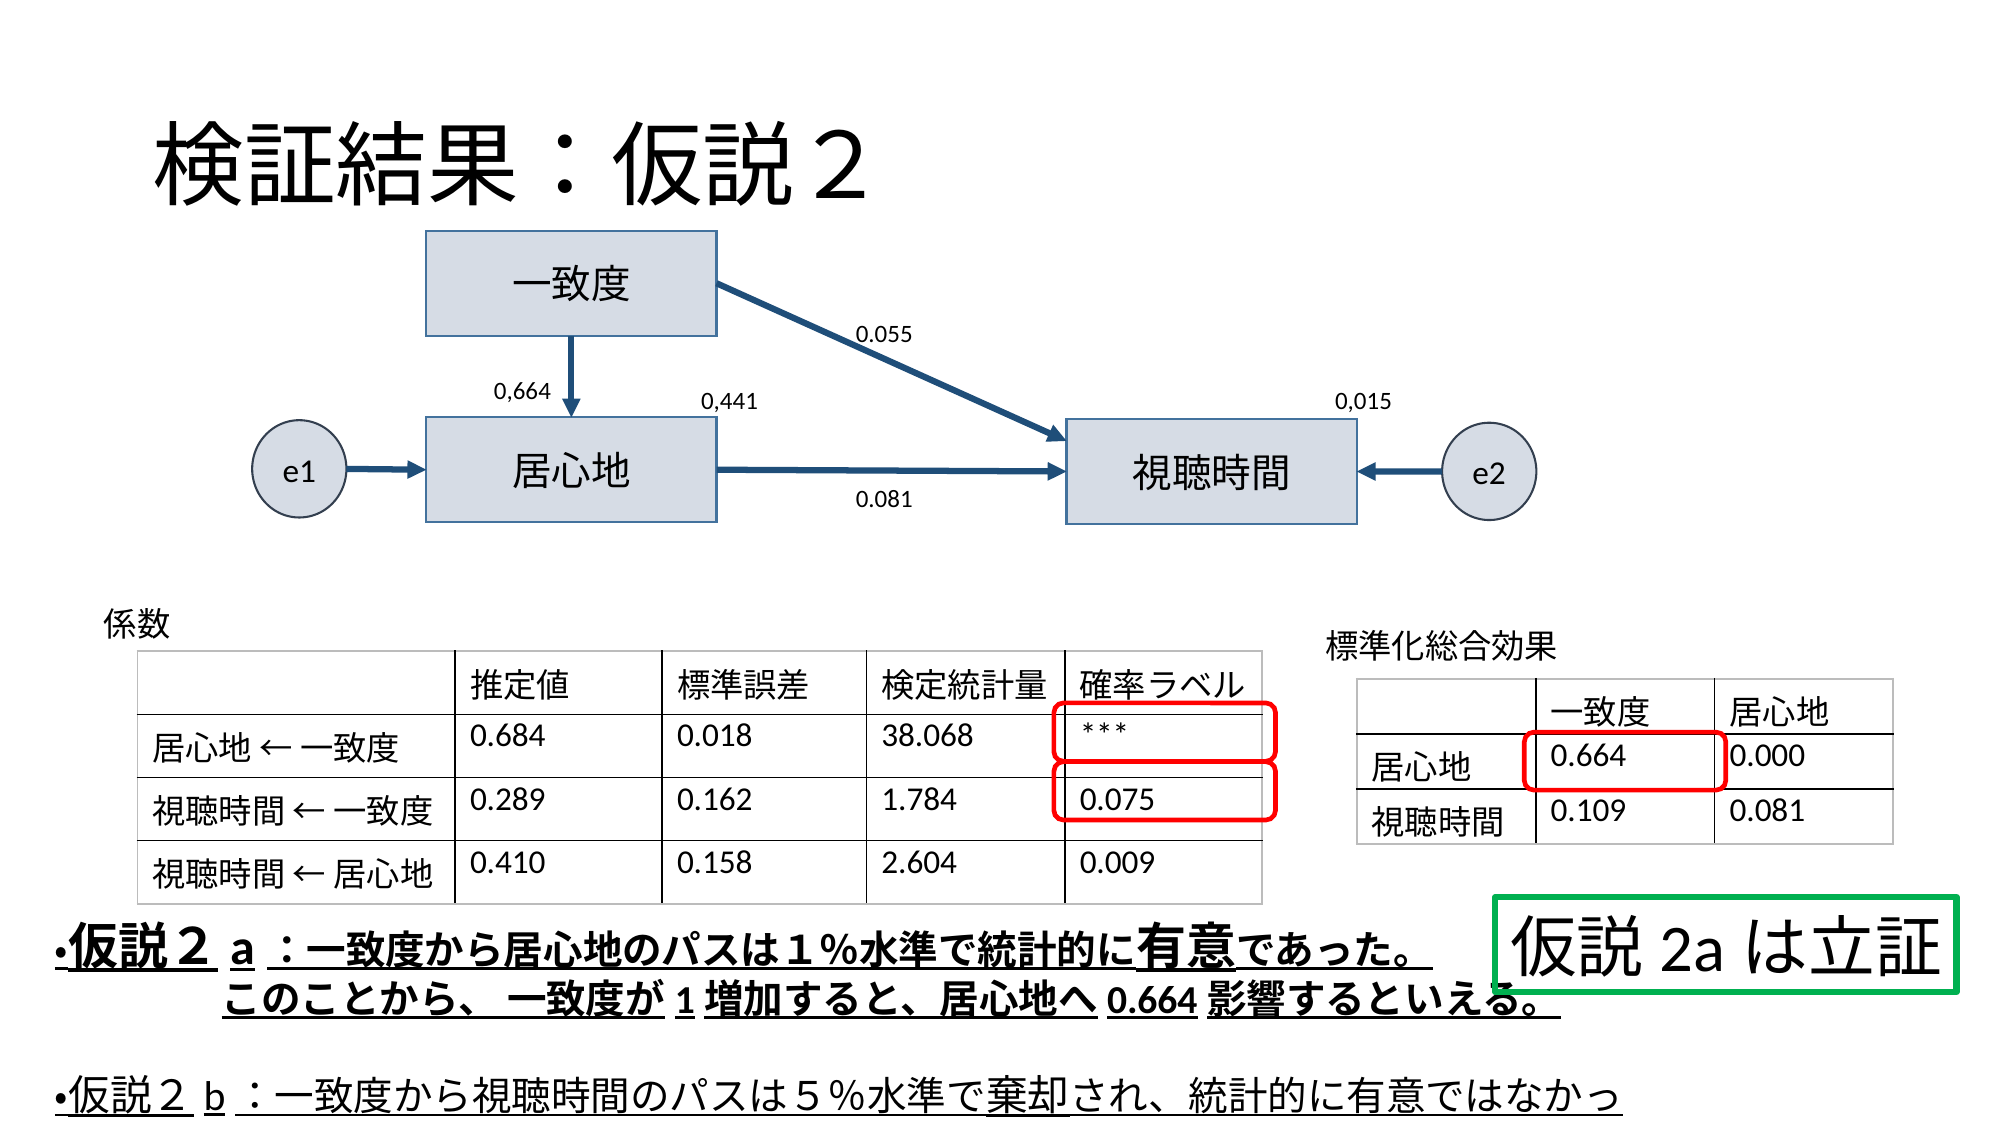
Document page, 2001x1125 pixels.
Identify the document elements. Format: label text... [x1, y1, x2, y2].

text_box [716, 283, 1067, 441]
table_cell 0.158 [663, 841, 866, 903]
table_cell 1.784 [867, 778, 1064, 840]
text_box e2 [1441, 421, 1538, 522]
table_cell 38.068 [867, 715, 1058, 777]
text_box 視聴時間 [1065, 418, 1358, 525]
table_header [138, 652, 454, 714]
table_header 推定値 [456, 652, 661, 714]
title 検証結果：仮説２ [137, 59, 1863, 278]
text_box 0,664 [479, 367, 570, 412]
table_header 確率ラベル [1066, 652, 1261, 701]
text_box 係数 [89, 595, 186, 651]
text_box ・仮説２a：一致度から居心地のパスは１％水準で統計的に有意であった。 このことから、 一致度が1増加すると、居心地へ0.664影響するといえる。 ・仮説２b：一致度から視聴時間のパスは５％水準で棄却され、統計的に有意ではなかった。 [39, 906, 1649, 1125]
text_box [1052, 701, 1277, 761]
text_box 0,015 [1320, 377, 1418, 422]
text_box 0,441 [686, 377, 716, 422]
table_cell 0.018 [663, 715, 866, 777]
text_box 一致度 [425, 230, 718, 337]
table_header 検定統計量 [867, 652, 1064, 714]
text_box [1052, 760, 1277, 822]
table_cell 0.075 [1066, 822, 1261, 840]
table_cell 0.162 [663, 778, 866, 840]
table_cell 0.081 [1715, 790, 1892, 843]
table_cell 0.684 [456, 715, 661, 777]
table_cell 0.009 [1066, 841, 1261, 903]
text_box [1523, 731, 1727, 792]
table_cell 視聴時間 ← 居心地 [138, 841, 454, 903]
table_cell 居心地 ← 一致度 [138, 715, 454, 777]
table_cell 0.000 [1725, 735, 1892, 788]
table_cell 2.604 [867, 841, 1064, 903]
table_header 居心地 [1715, 680, 1892, 733]
text_box 0.081 [841, 474, 942, 520]
text_box 仮説2aは立証 [1495, 897, 1957, 993]
text_box 標準化総合効果 [1310, 618, 1649, 673]
table_cell 0.410 [456, 841, 661, 903]
table_header 一致度 [1537, 680, 1714, 731]
table_cell 居心地 [1358, 735, 1525, 788]
table_cell 0.109 [1537, 792, 1714, 843]
table_header 標準誤差 [663, 652, 866, 714]
table_cell 視聴時間 ← 一致度 [138, 778, 454, 840]
text_box e1 [251, 419, 348, 519]
text_box 居心地 [425, 416, 718, 523]
table_cell 0.289 [456, 778, 661, 840]
table_cell 視聴時間 [1358, 790, 1535, 843]
table_header [1358, 680, 1535, 733]
